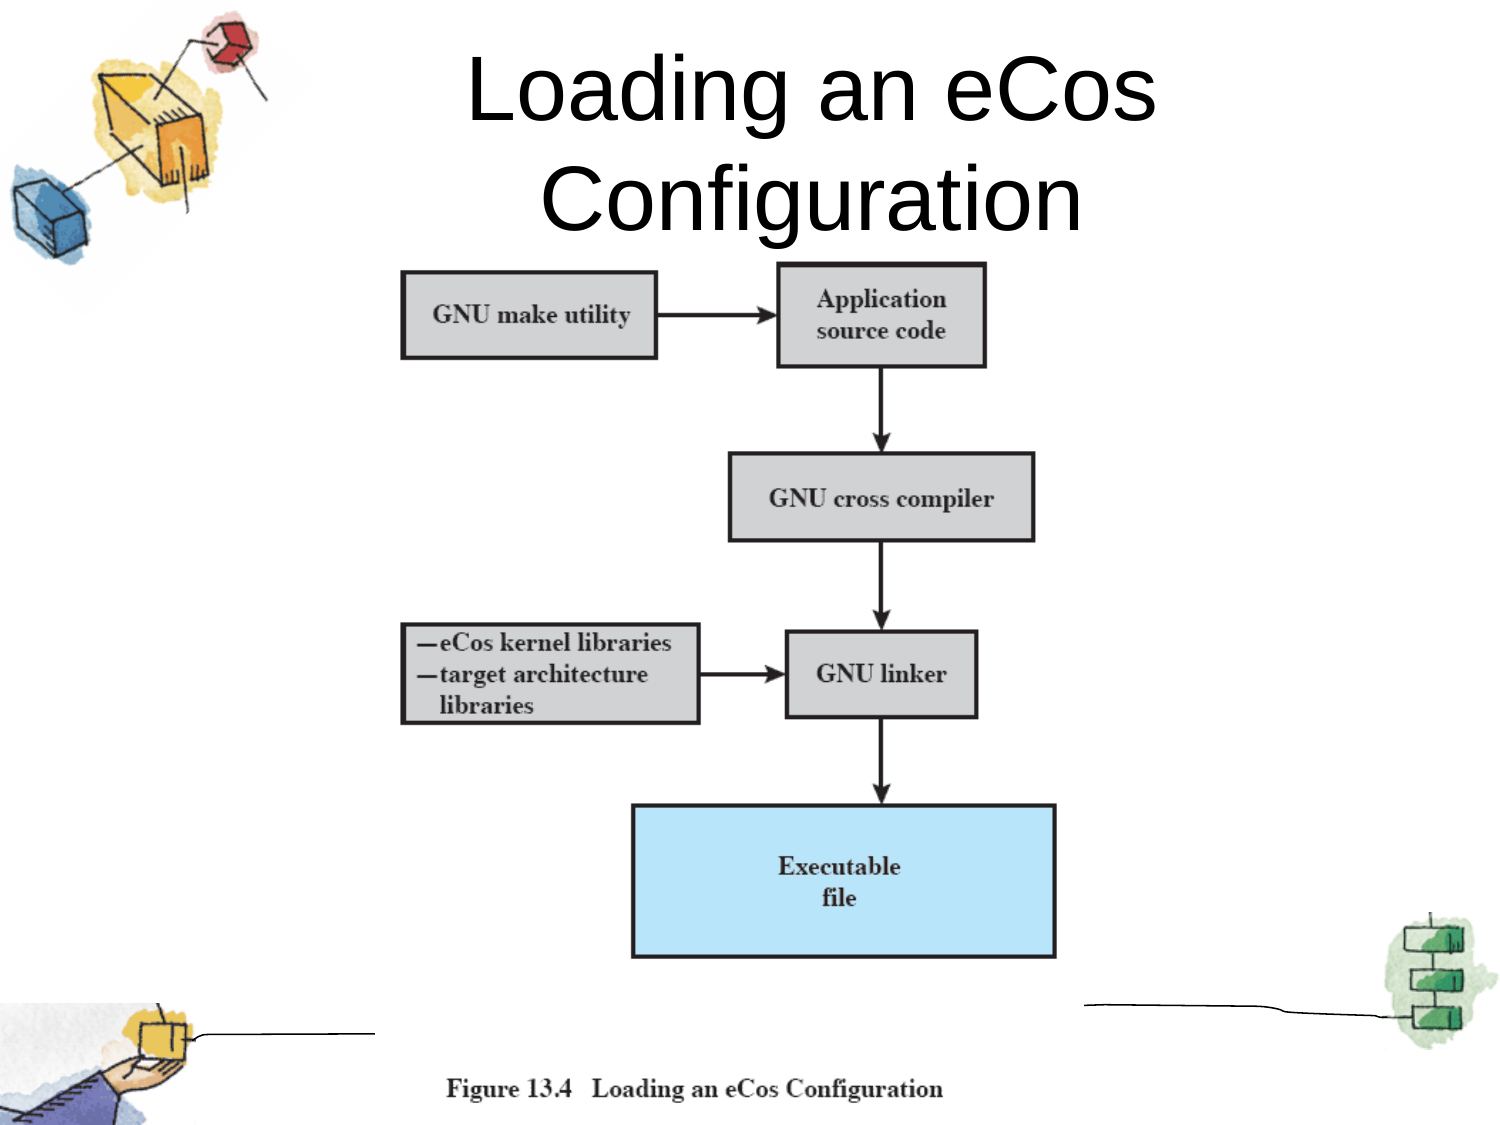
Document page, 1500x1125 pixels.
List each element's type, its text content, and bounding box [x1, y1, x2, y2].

picture [0, 0, 274, 316]
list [374, 249, 1085, 1113]
title Loading an eCos Configuration [199, 44, 1426, 233]
picture [0, 1003, 196, 1125]
picture [1382, 912, 1500, 1050]
